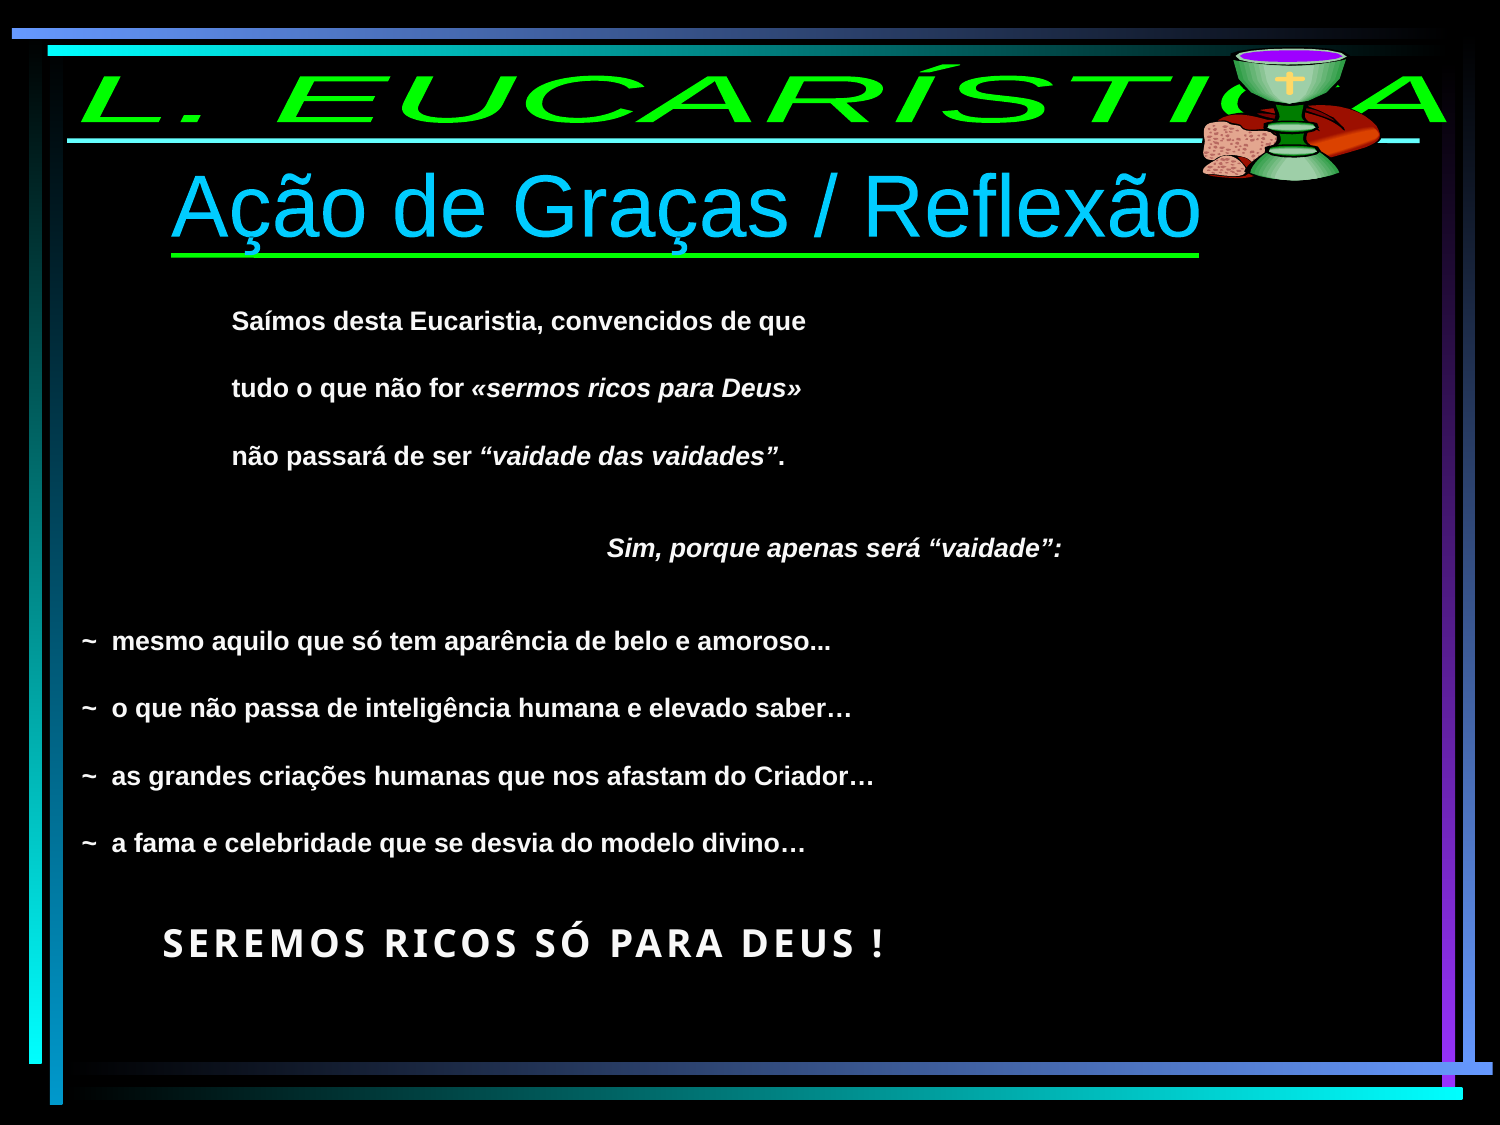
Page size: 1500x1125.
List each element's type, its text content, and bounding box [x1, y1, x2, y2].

picture [1198, 40, 1388, 185]
text_box Saímos desta Eucaristia, convencidos de que tudo o que não for «sermos ricos para Deus» não passará de ser “vaidade das vaidades”. Sim, porque apenas será “vaidade”: ~ mesmo aquilo que só tem aparência de belo e amoroso... ~ o que não passa de inteligência humana e elevado saber… ~ as grandes criações humanas que nos afastam do Criador… ~ a fama e celebridade que se desvia do modelo divino… [53, 290, 1483, 883]
text_box SEREMOS RICOS SÓ PARA DEUS ! [147, 910, 1436, 999]
